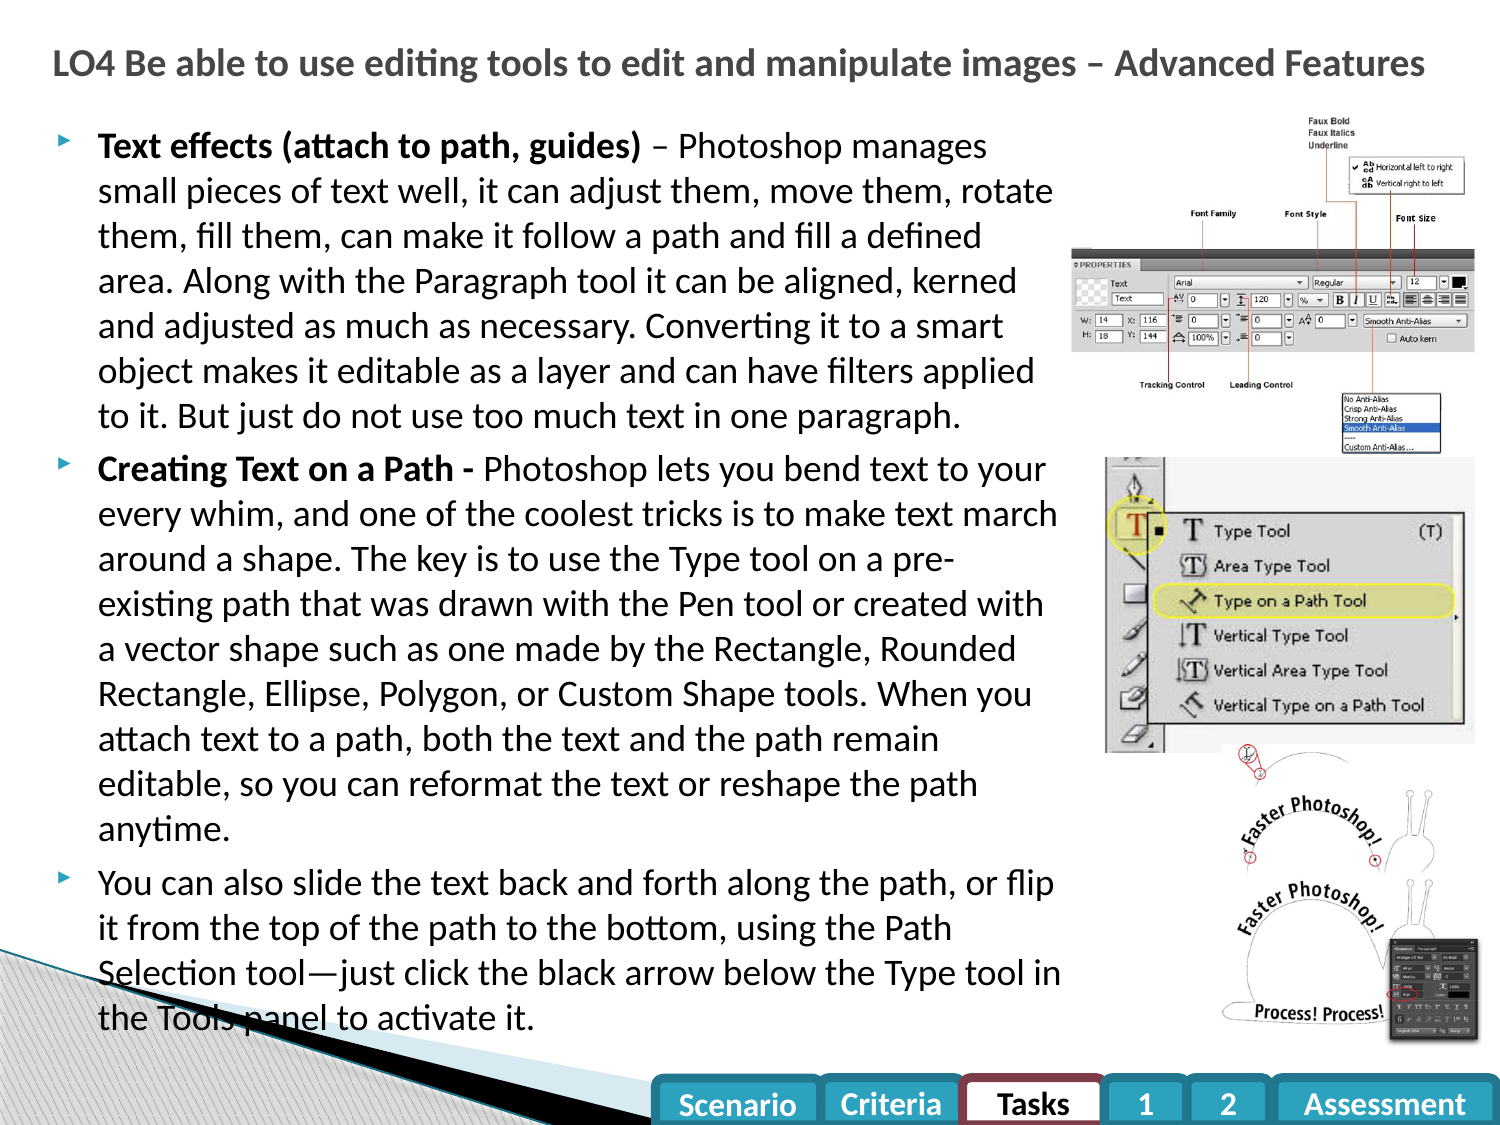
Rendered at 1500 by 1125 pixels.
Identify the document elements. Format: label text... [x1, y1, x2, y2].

picture [1060, 113, 1483, 1047]
list Text effects (attach to path, guides) – Photoshop manages small pieces of text well, it can adjust them, move them, rotate them, fill them, can make it follow a path and fill a defined area. Along with the Paragraph tool it can be aligned, kerned and adjusted as much as necessary. Converting it to a smart object makes it editable as a layer and can have filters applied to it. But just do not use too much text in one paragraph. Creating Text on a Path - Photoshop lets you bend text to your every whim, and one of the coolest tricks is to make text march around a shape. The key is to use the Type tool on a pre-existing path that was drawn with the Pen tool or created with a vector shape such as one made by the Rectangle, Rounded Rectangle, Ellipse, Polygon, or Custom Shape tools. When you attach text to a path, both the text and the path remain editable, so you can reformat the text or reshape the path anytime. You can also slide the text back and forth along the path, or flip it from the top of the path to the bottom, using the Path Selection tool—just click the black arrow below the Type tool in the Tools panel to activate it. [41, 113, 1081, 1047]
title LO4 Be able to use editing tools to edit and manipulate images – Advanced Features [37, 19, 1471, 102]
